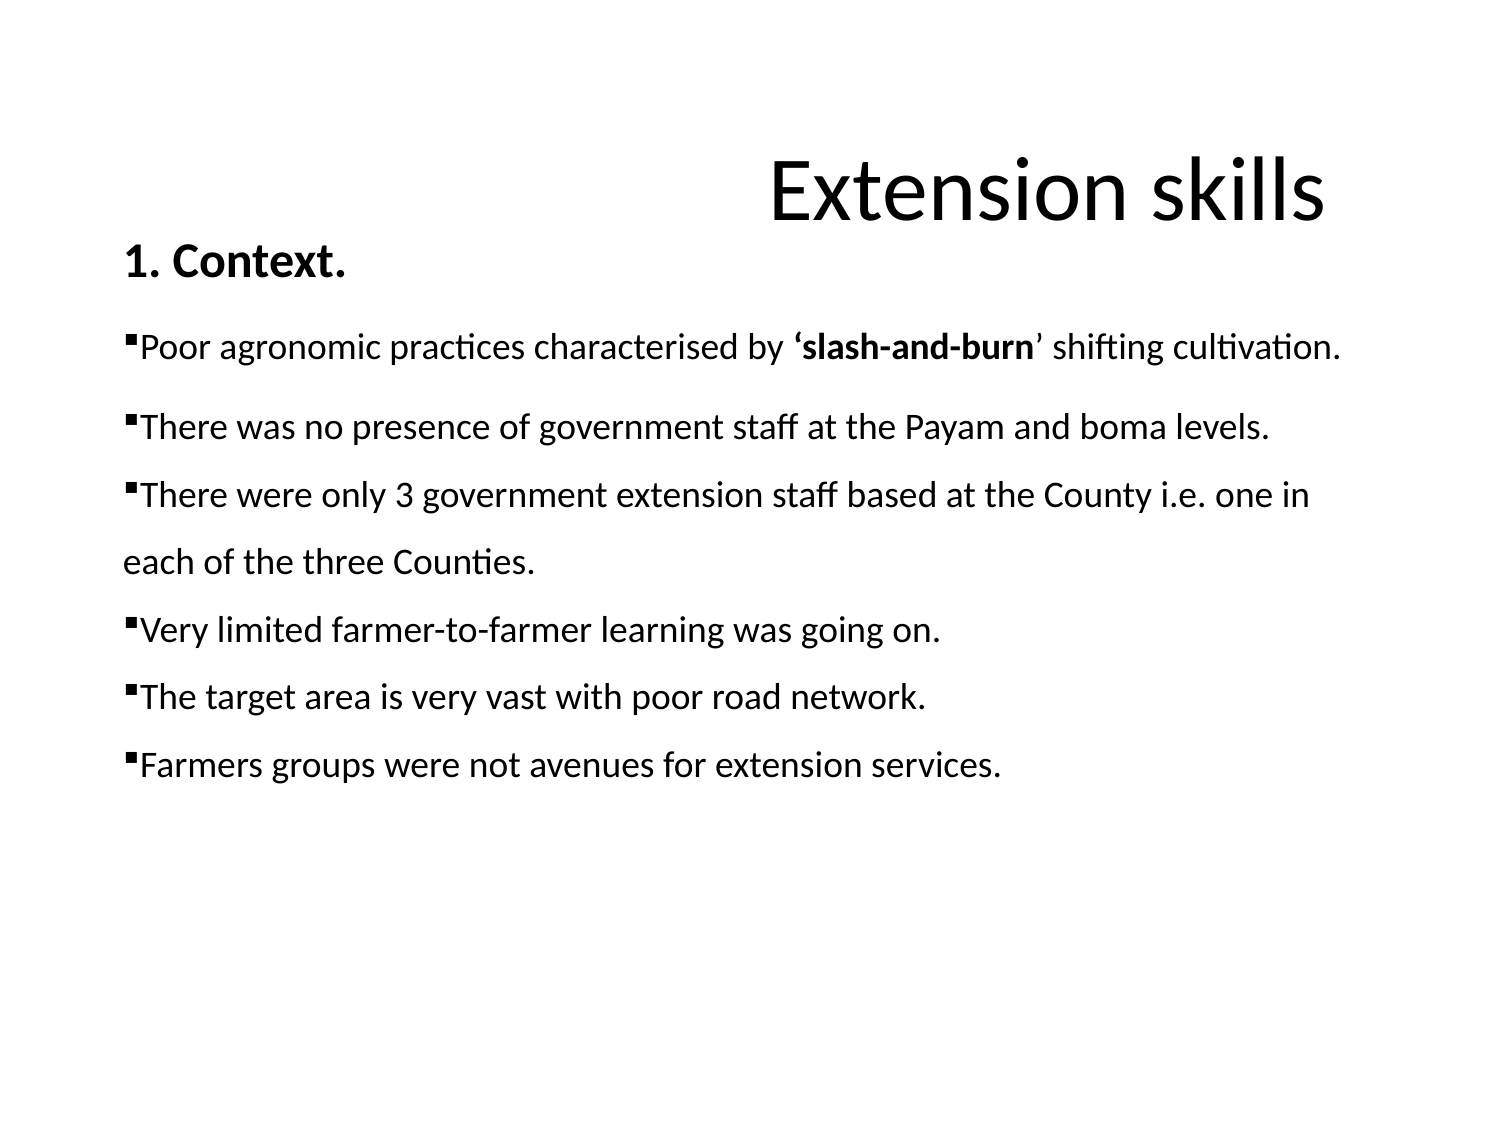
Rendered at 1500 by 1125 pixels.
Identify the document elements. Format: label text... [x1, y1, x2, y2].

text_box Extension skills [610, 121, 1465, 220]
text_box 1. Context. Poor agronomic practices characterised by ‘slash-and-burn’ shifting cultivation. There was no presence of government staff at the Payam and boma levels. There were only 3 government extension staff based at the County i.e. one in each of the three Counties. Very limited farmer-to-farmer learning was going on. The target area is very vast with poor road network. Farmers groups were not avenues for extension services. [108, 219, 1390, 792]
